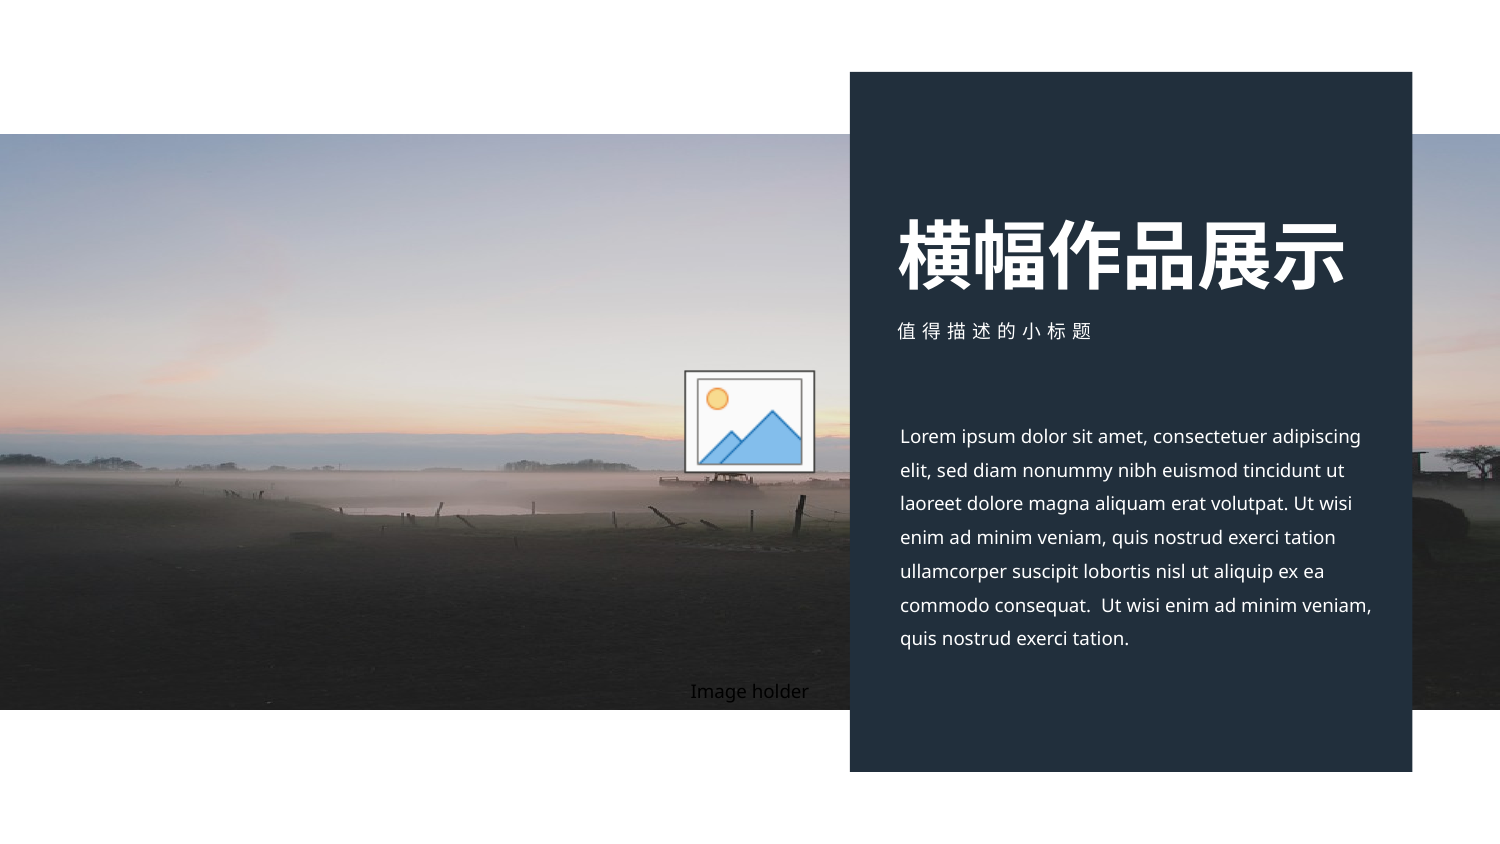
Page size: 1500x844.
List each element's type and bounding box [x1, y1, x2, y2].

text_box [848, 70, 1415, 132]
text_box [848, 719, 1415, 774]
picture [0, 134, 1500, 710]
